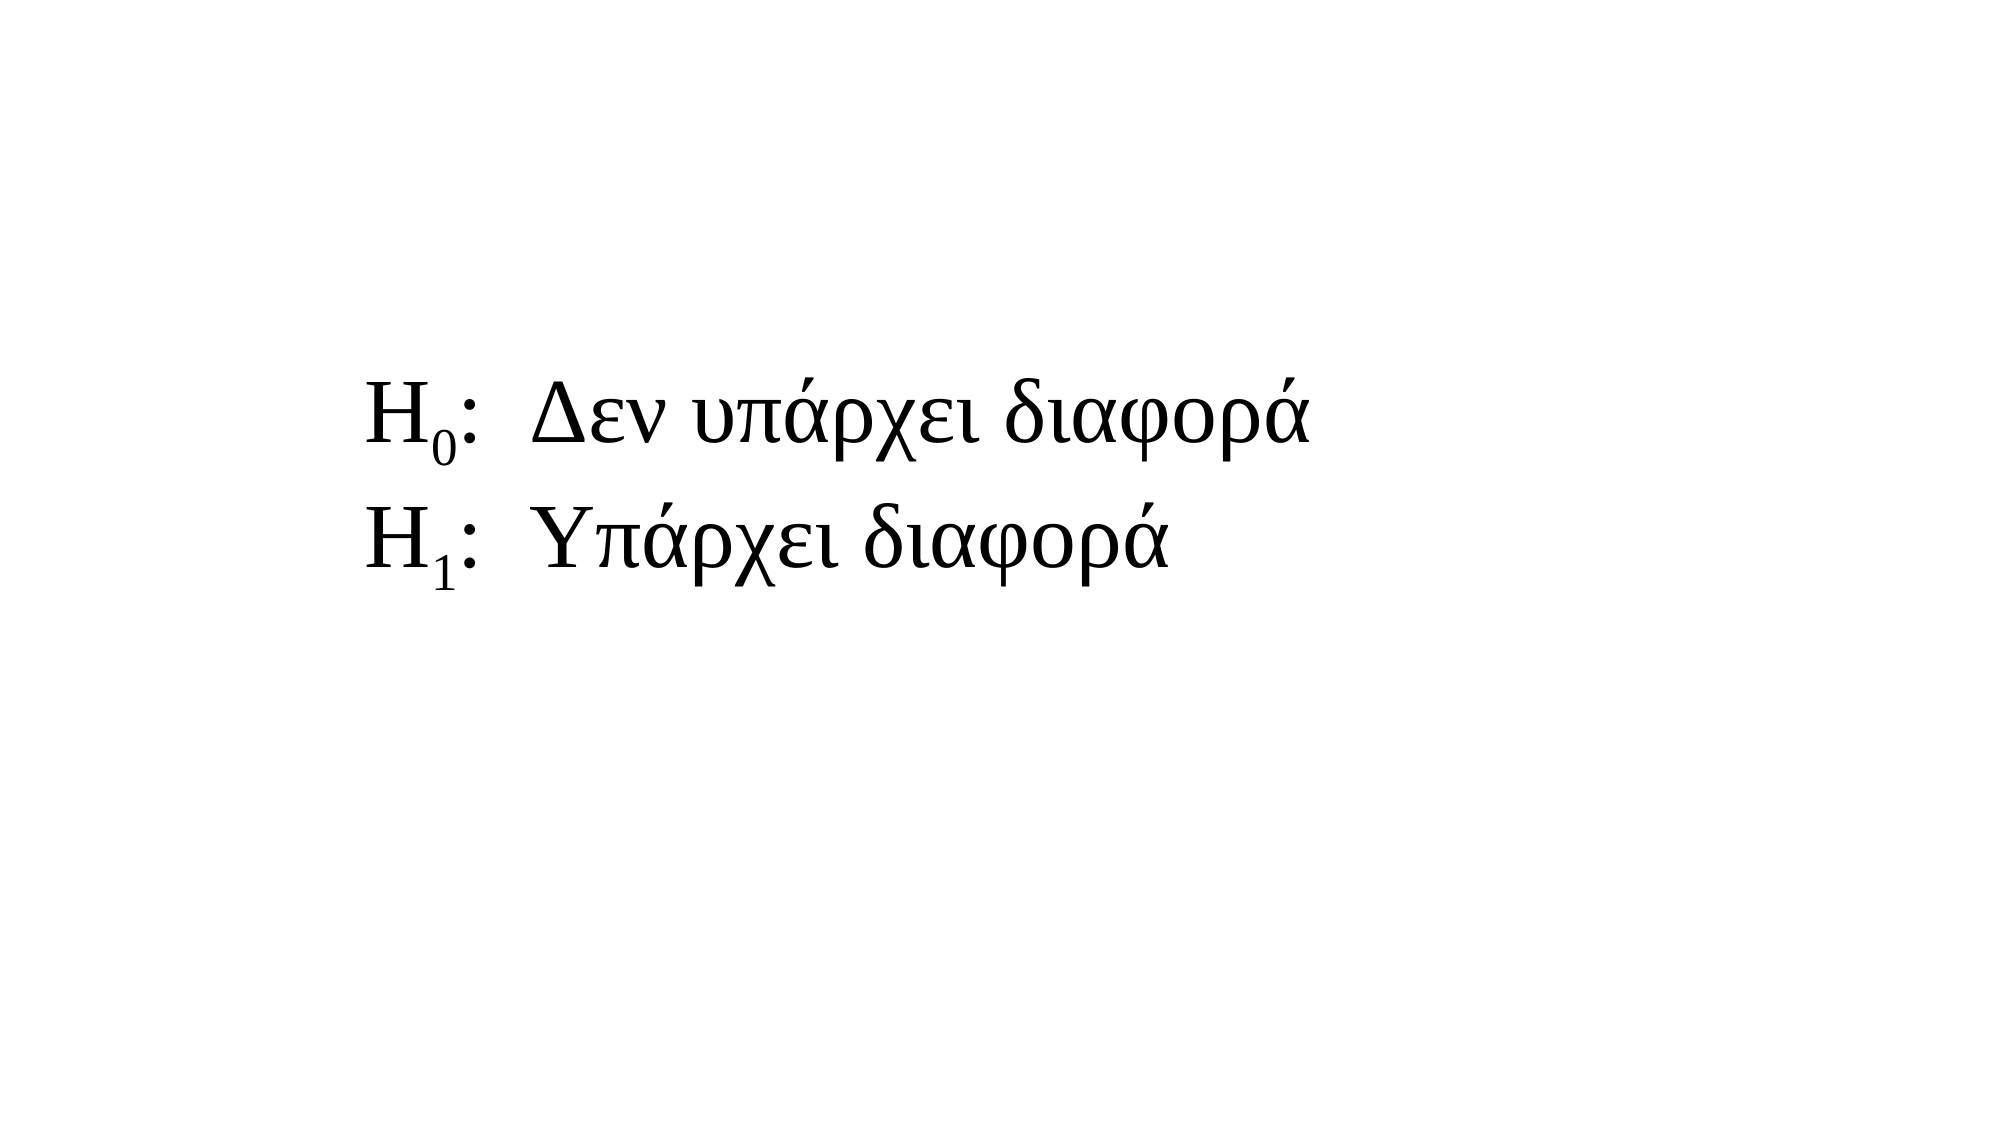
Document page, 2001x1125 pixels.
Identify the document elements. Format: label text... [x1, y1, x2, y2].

text_box H0: Δεν υπάρχει διαφορά H1: Υπάρχει διαφορά [350, 233, 1650, 609]
